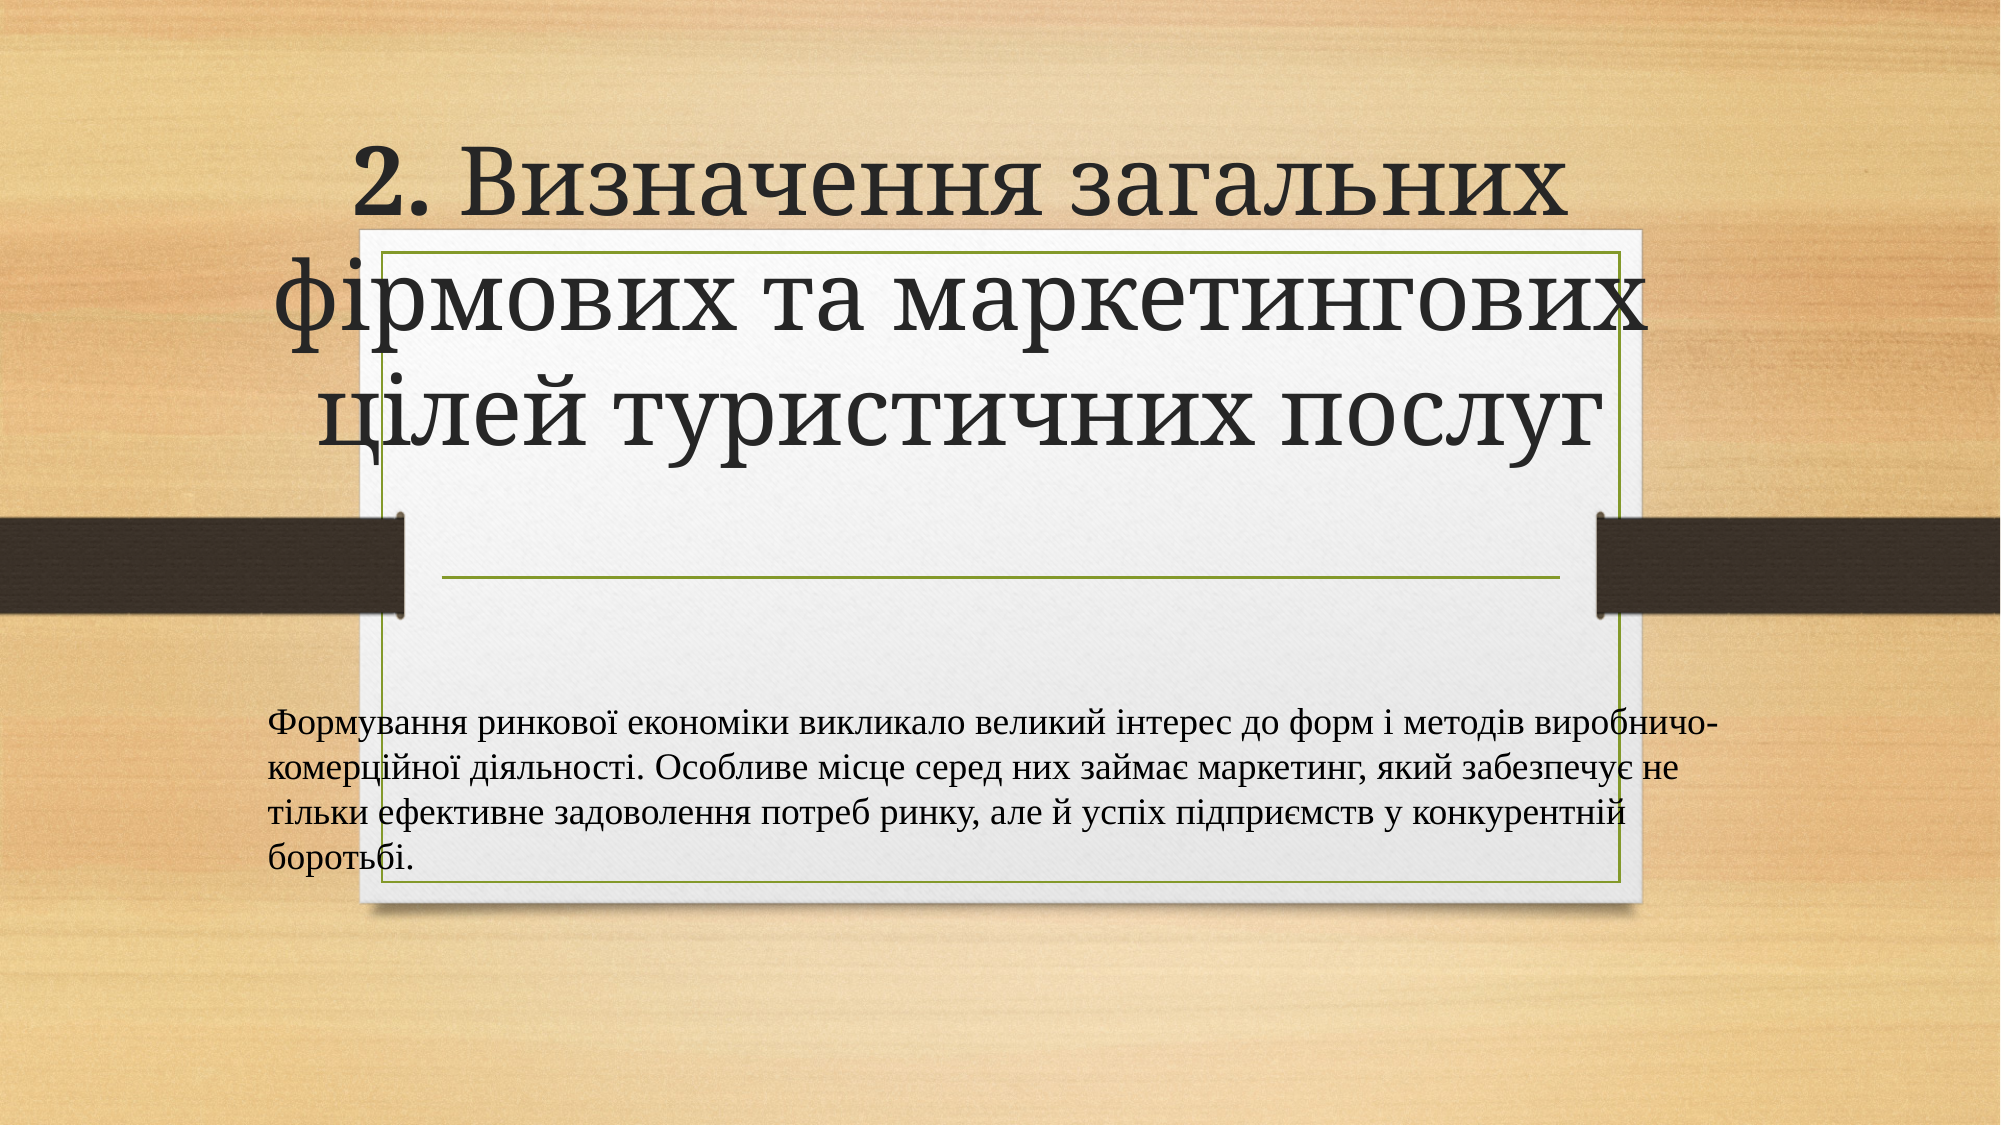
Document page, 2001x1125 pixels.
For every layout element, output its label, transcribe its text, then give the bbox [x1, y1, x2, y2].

picture [0, 0, 2001, 1125]
text_box Формування ринкової економіки викликало великий інтерес до форм і методів виробничо-комерційної діяльності. Особливе місце серед них займає маркетинг, який забезпечує не тільки ефективне задоволення потреб ринку, але й успіх підприємств у конкурентній боротьбі. [252, 689, 1744, 885]
title 2. Визначення загальних фірмових та маркетингових цілей туристичних послуг [132, 111, 1789, 587]
